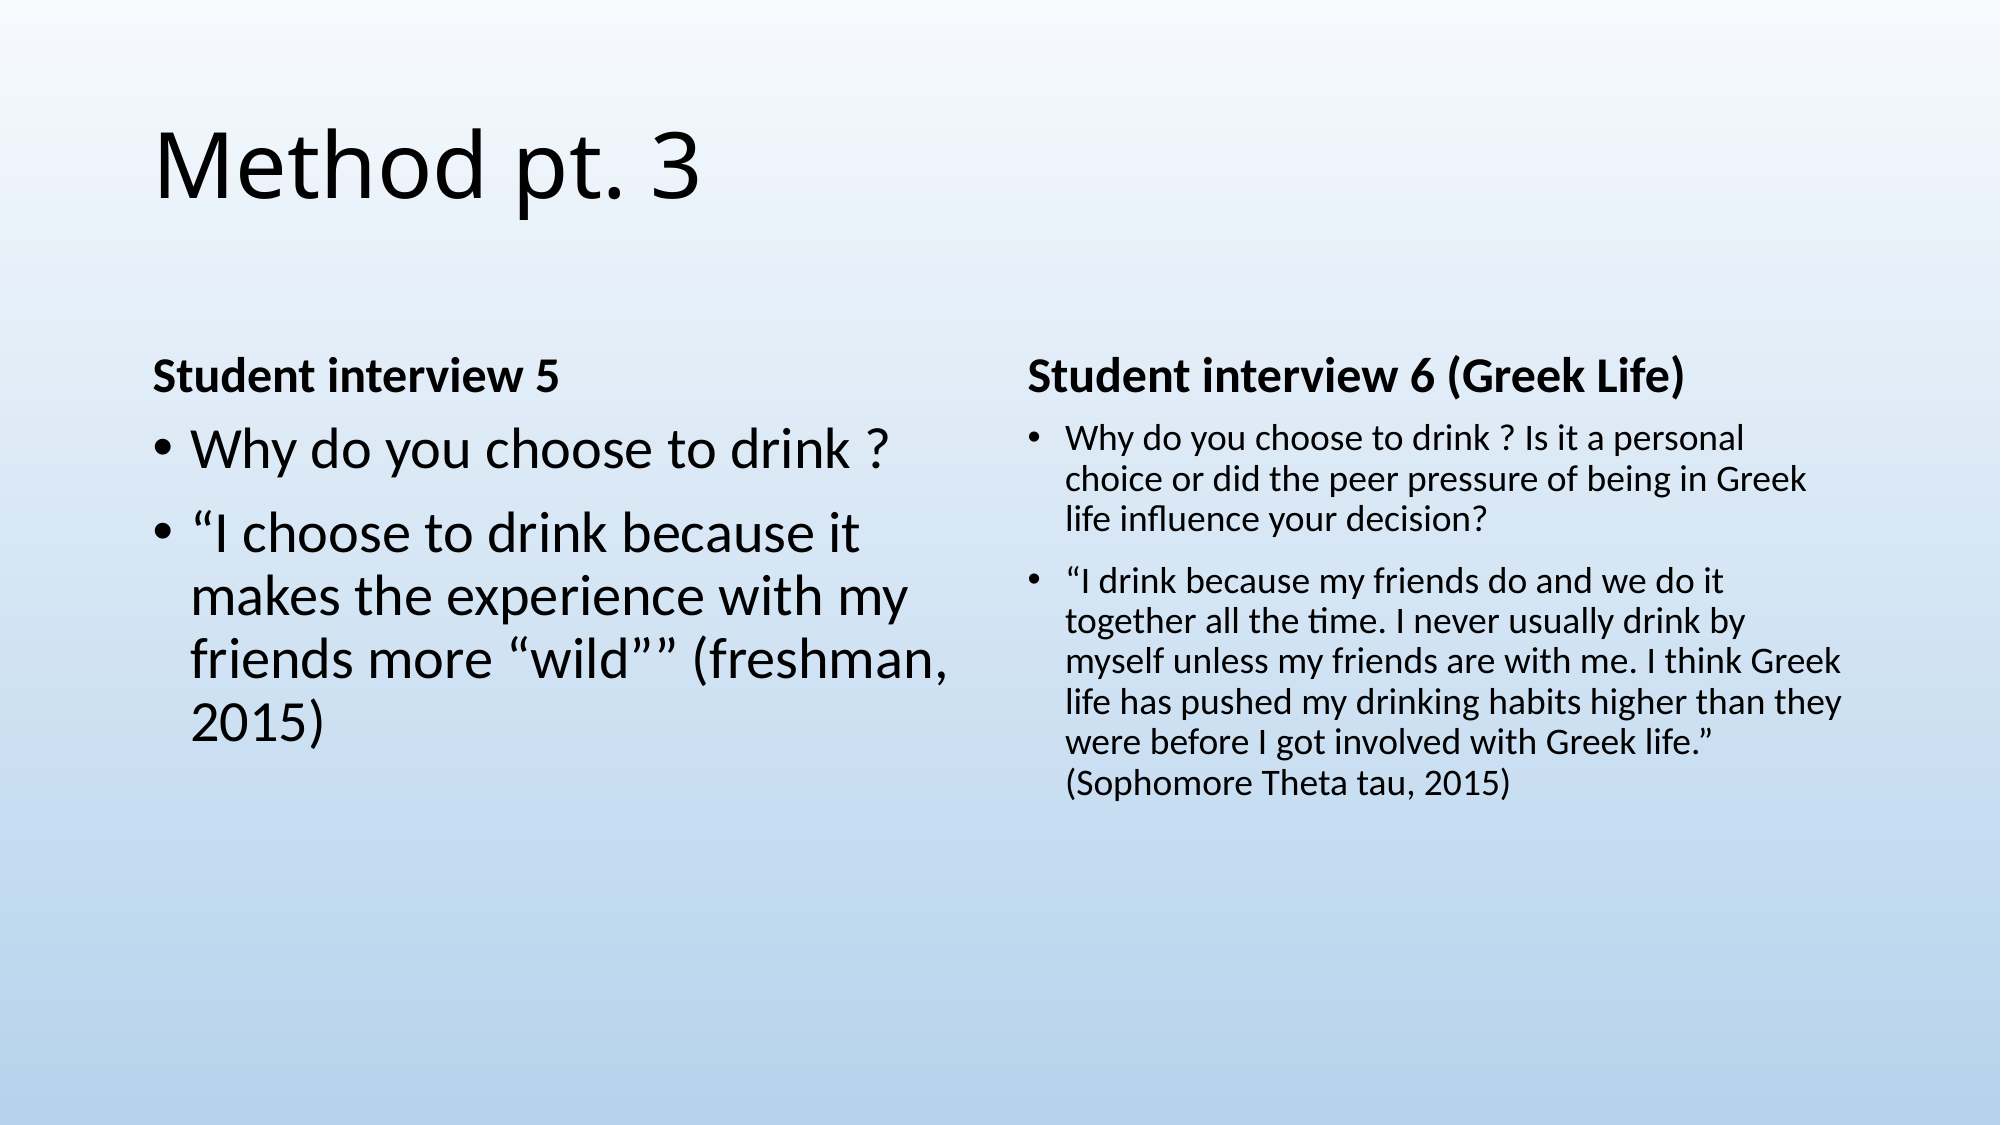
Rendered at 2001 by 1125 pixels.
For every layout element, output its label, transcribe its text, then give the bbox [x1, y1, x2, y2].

list Student interview 6 (Greek Life) [1012, 275, 1863, 410]
list Student interview 5 [137, 275, 984, 410]
title Method pt. 3 [137, 59, 1863, 278]
list Why do you choose to drink ? “I choose to drink because it makes the experience with my friends more “wild”” (freshman, 2015) [137, 410, 984, 1016]
list Why do you choose to drink ? Is it a personal choice or did the peer pressure of being in Greek life influence your decision? “I drink because my friends do and we do it together all the time. I never usually drink by myself unless my friends are with me. I think Greek life has pushed my drinking habits higher than they were before I got involved with Greek life.” (Sophomore Theta tau, 2015) [1012, 410, 1863, 1016]
